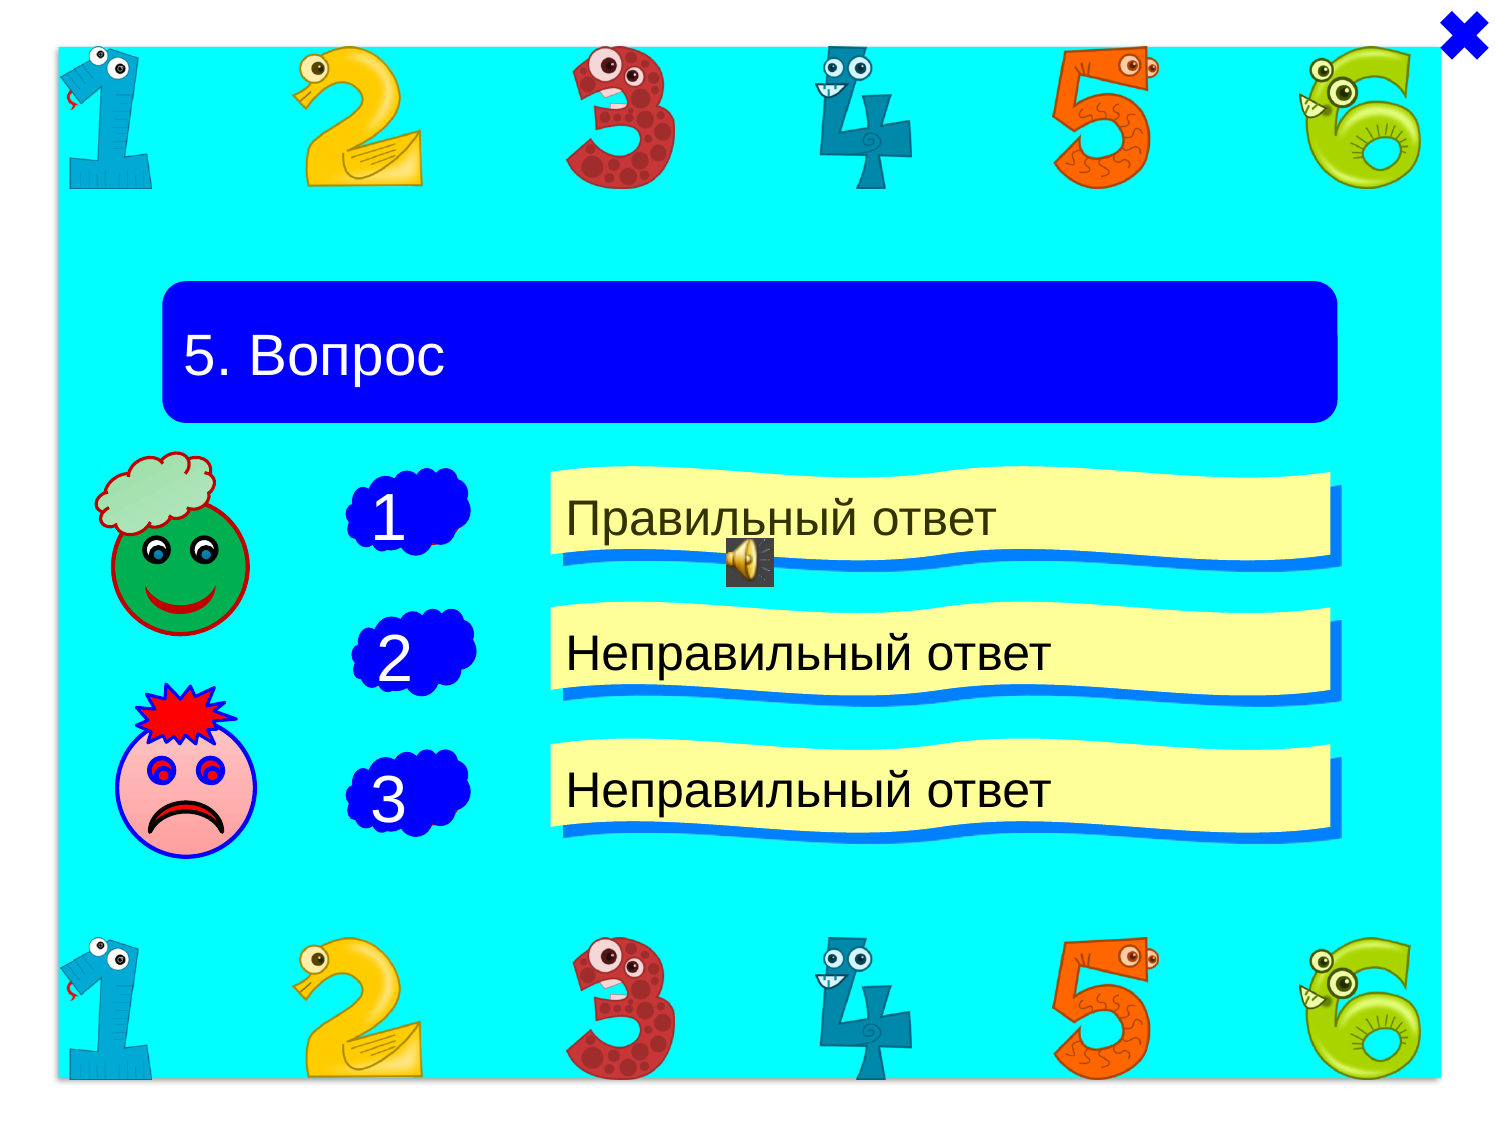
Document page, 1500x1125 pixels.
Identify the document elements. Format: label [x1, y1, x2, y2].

text_box [1438, 8, 1491, 62]
text_box [116, 679, 256, 857]
picture [724, 537, 776, 588]
text_box [345, 748, 471, 837]
text_box [93, 456, 248, 635]
text_box [345, 467, 471, 556]
text_box [58, 46, 1442, 1080]
text_box [351, 608, 477, 697]
